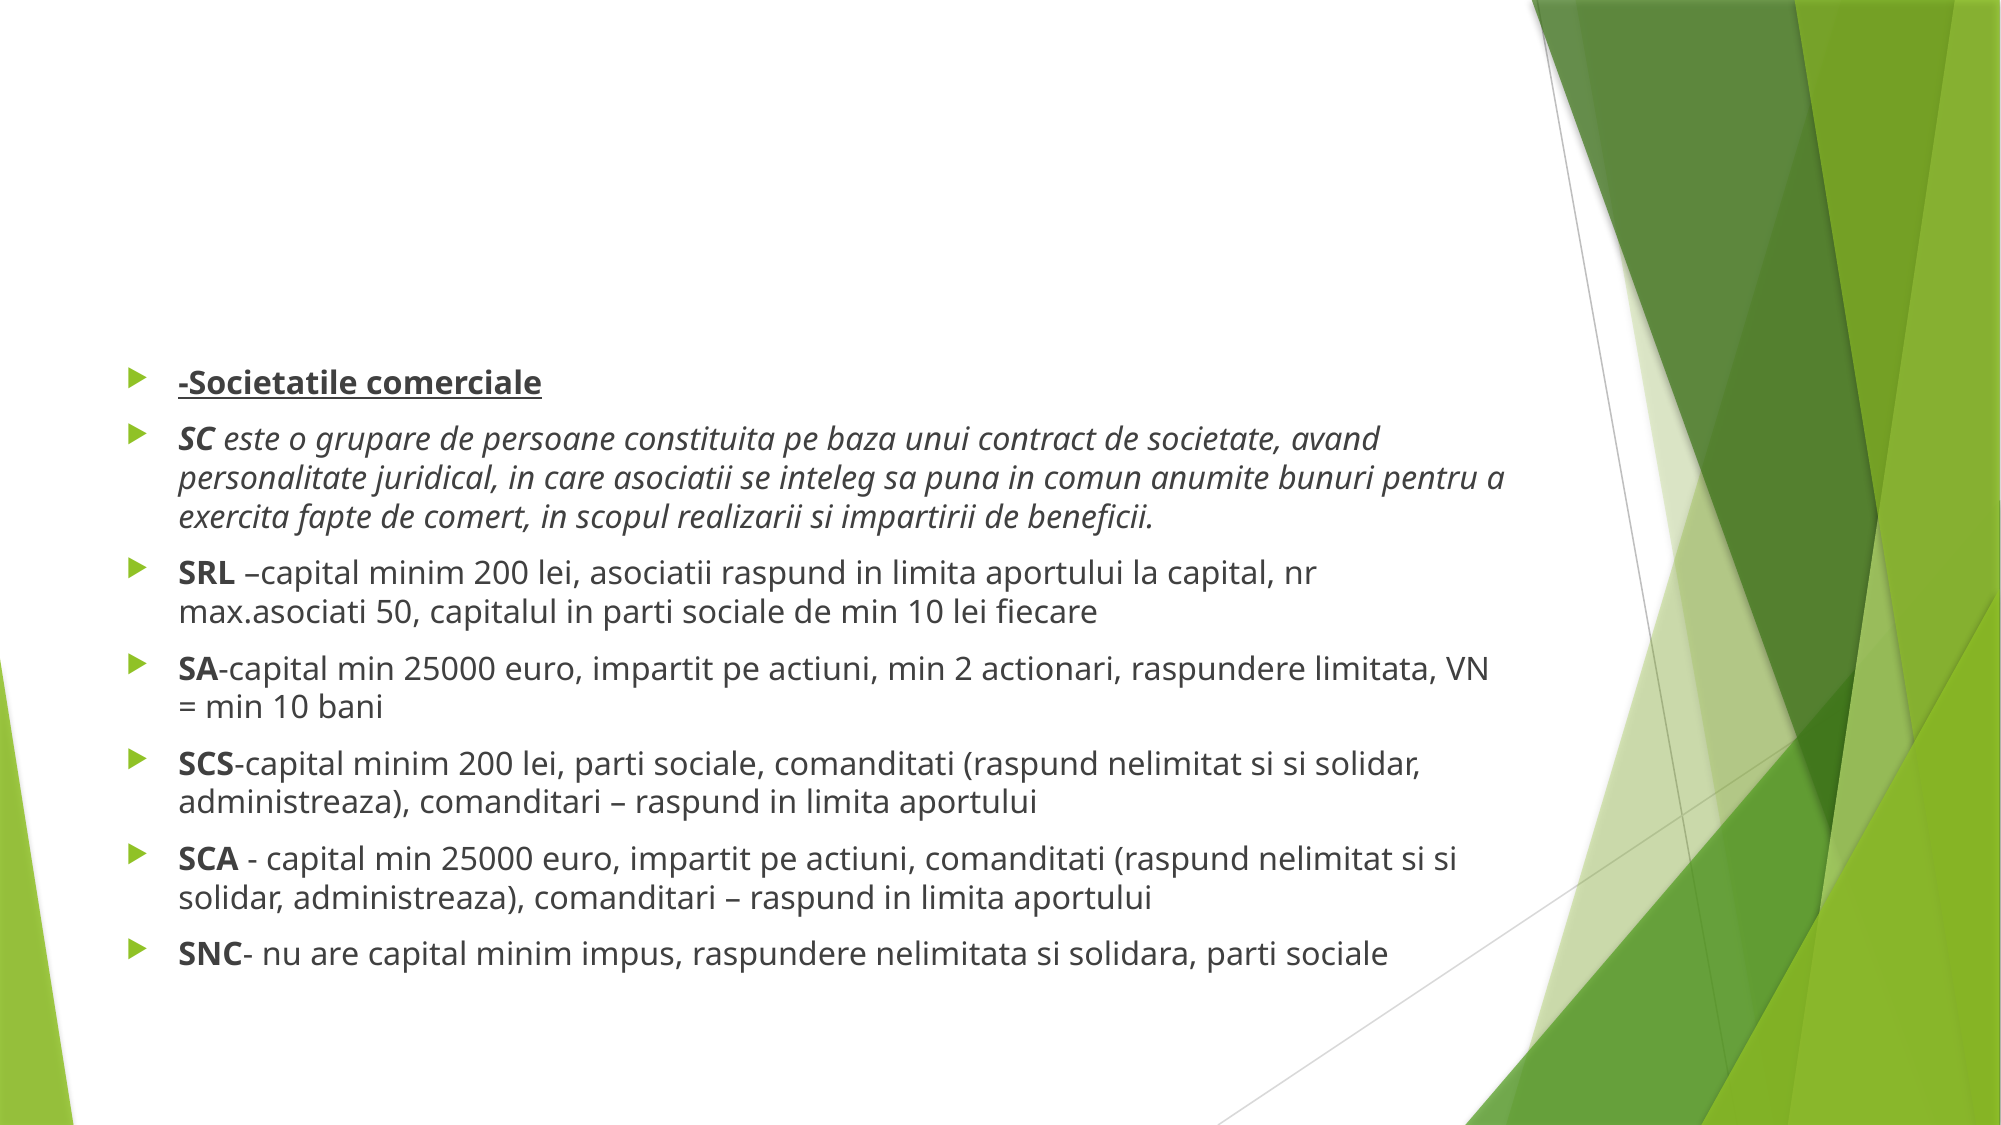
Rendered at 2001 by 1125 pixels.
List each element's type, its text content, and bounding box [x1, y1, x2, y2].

list -Societatile comerciale SC este o grupare de persoane constituita pe baza unui contract de societate, avand personalitate juridical, in care asociatii se inteleg sa puna in comun anumite bunuri pentru a exercita fapte de comert, in scopul realizarii si impartirii de beneficii. SRL –capital minim 200 lei, asociatii raspund in limita aportului la capital, nr max.asociati 50, capitalul in parti sociale de min 10 lei fiecare SA-capital min 25000 euro, impartit pe actiuni, min 2 actionari, raspundere limitata, VN = min 10 bani SCS-capital minim 200 lei, parti sociale, comanditati (raspund nelimitat si si solidar, administreaza), comanditari – raspund in limita aportului SCA - capital min 25000 euro, impartit pe actiuni, comanditati (raspund nelimitat si si solidar, administreaza), comanditari – raspund in limita aportului SNC- nu are capital minim impus, raspundere nelimitata si solidara, parti sociale [111, 354, 1522, 992]
